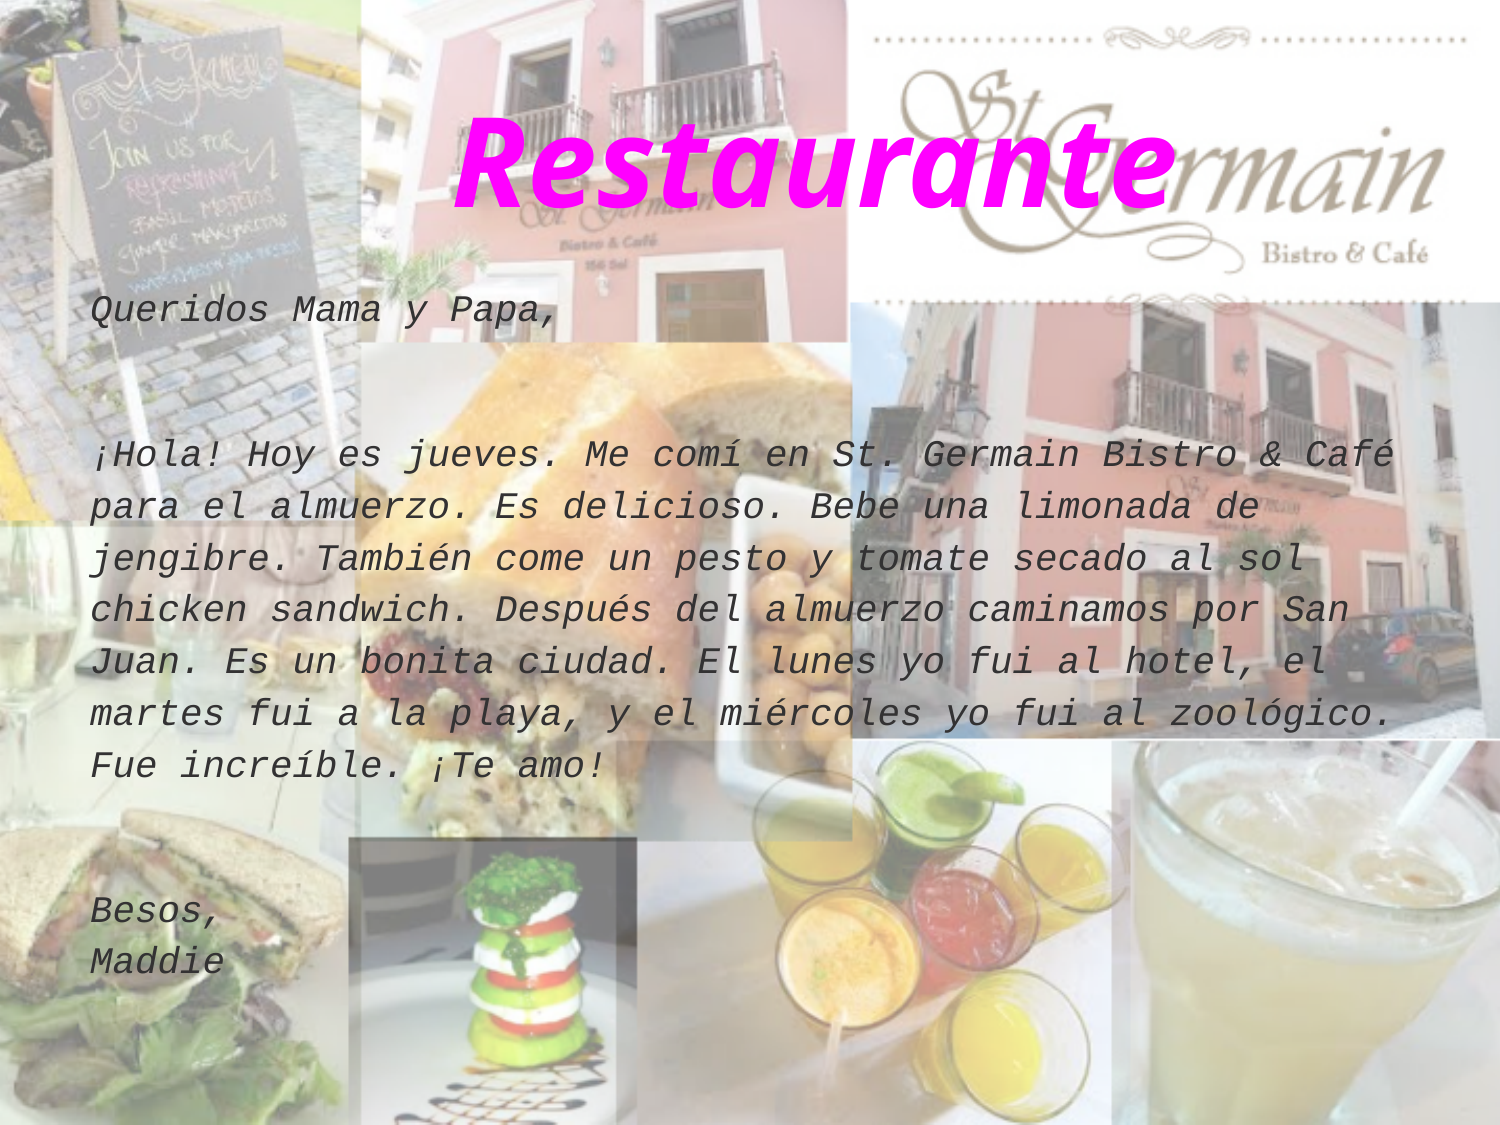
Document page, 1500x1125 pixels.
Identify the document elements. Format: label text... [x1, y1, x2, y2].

picture [0, 0, 1500, 1125]
list Queridos Mama y Papa, ¡Hola! Hoy es jueves. Me comí en St. Germain Bistro & Café para el almuerzo. Es delicioso. Bebe una limonada de jengibre. También come un pesto y tomate secado al sol chicken sandwich. Después del almuerzo caminamos por San Juan. Es un bonita ciudad. El lunes yo fui al hotel, el martes fui a la playa, y el miércoles yo fui al zoológico. Fue increíble. ¡Te amo! Besos, Maddie [75, 262, 1425, 1090]
title Restaurante [75, 45, 1425, 262]
